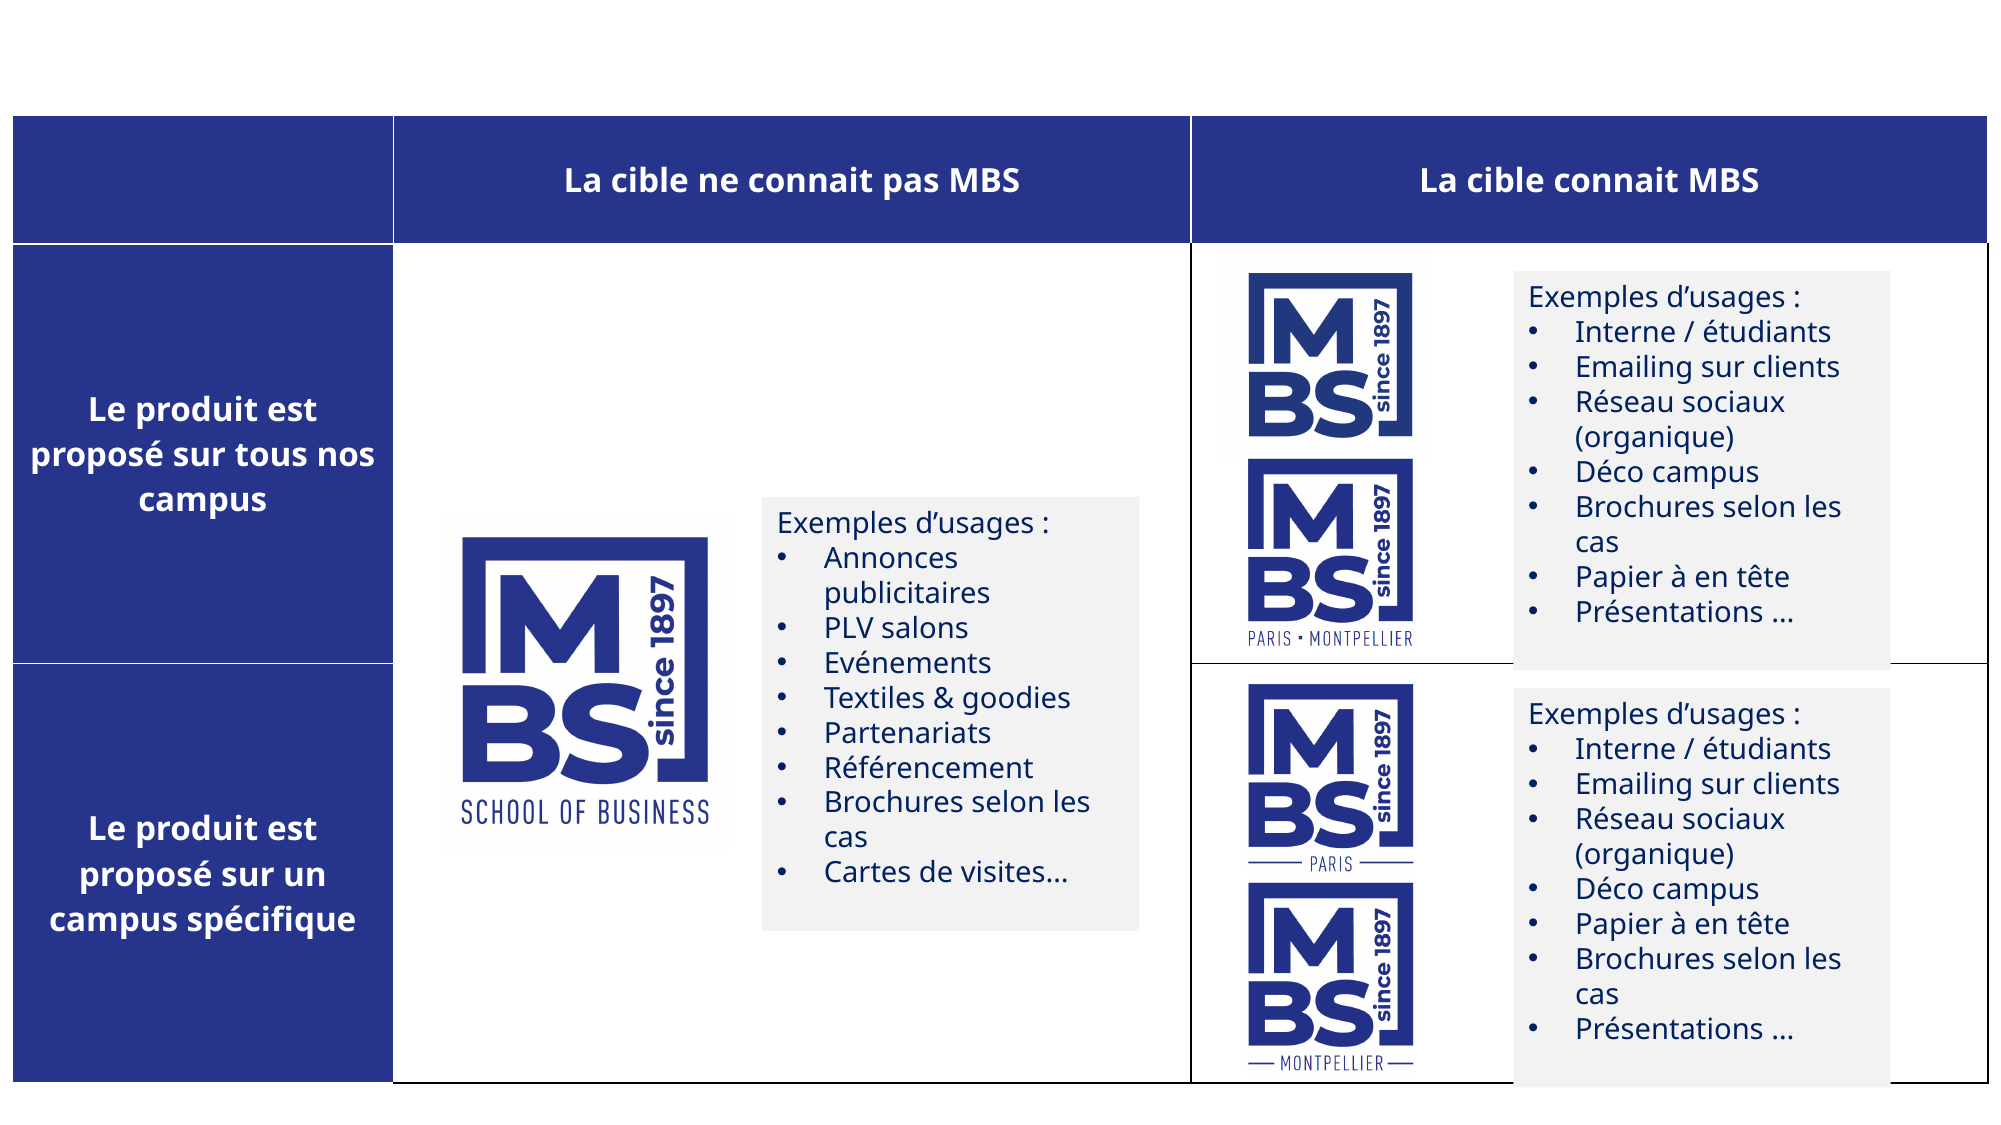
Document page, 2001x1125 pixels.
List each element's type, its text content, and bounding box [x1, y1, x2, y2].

table_header La cible connait MBS [1192, 116, 1987, 243]
picture [1215, 251, 1430, 650]
picture [1245, 680, 1417, 874]
table_cell Le produit est proposé sur tous nos campus [13, 245, 393, 663]
table_cell Le produit est proposé sur un campus spécifique [13, 664, 393, 1082]
text_box Exemples d’usages : Interne / étudiants Emailing sur clients Réseau sociaux (organique) Déco campus Papier à en tête Brochures selon les cas Présentations … [1513, 688, 1891, 1088]
table_cell [394, 245, 1190, 1082]
text_box Exemples d’usages : Interne / étudiants Emailing sur clients Réseau sociaux (organique) Déco campus Brochures selon les cas Papier à en tête Présentations … [1513, 270, 1891, 671]
table_header [13, 116, 393, 243]
picture [436, 510, 733, 852]
table_header La cible ne connait pas MBS [394, 116, 1190, 243]
picture [1245, 878, 1417, 1075]
table_cell [1192, 664, 1987, 1082]
text_box Exemples d’usages : Annonces publicitaires PLV salons Evénements Textiles & goodies Partenariats Référencement Brochures selon les cas Cartes de visites… [762, 496, 1140, 932]
table_cell [1192, 245, 1987, 663]
